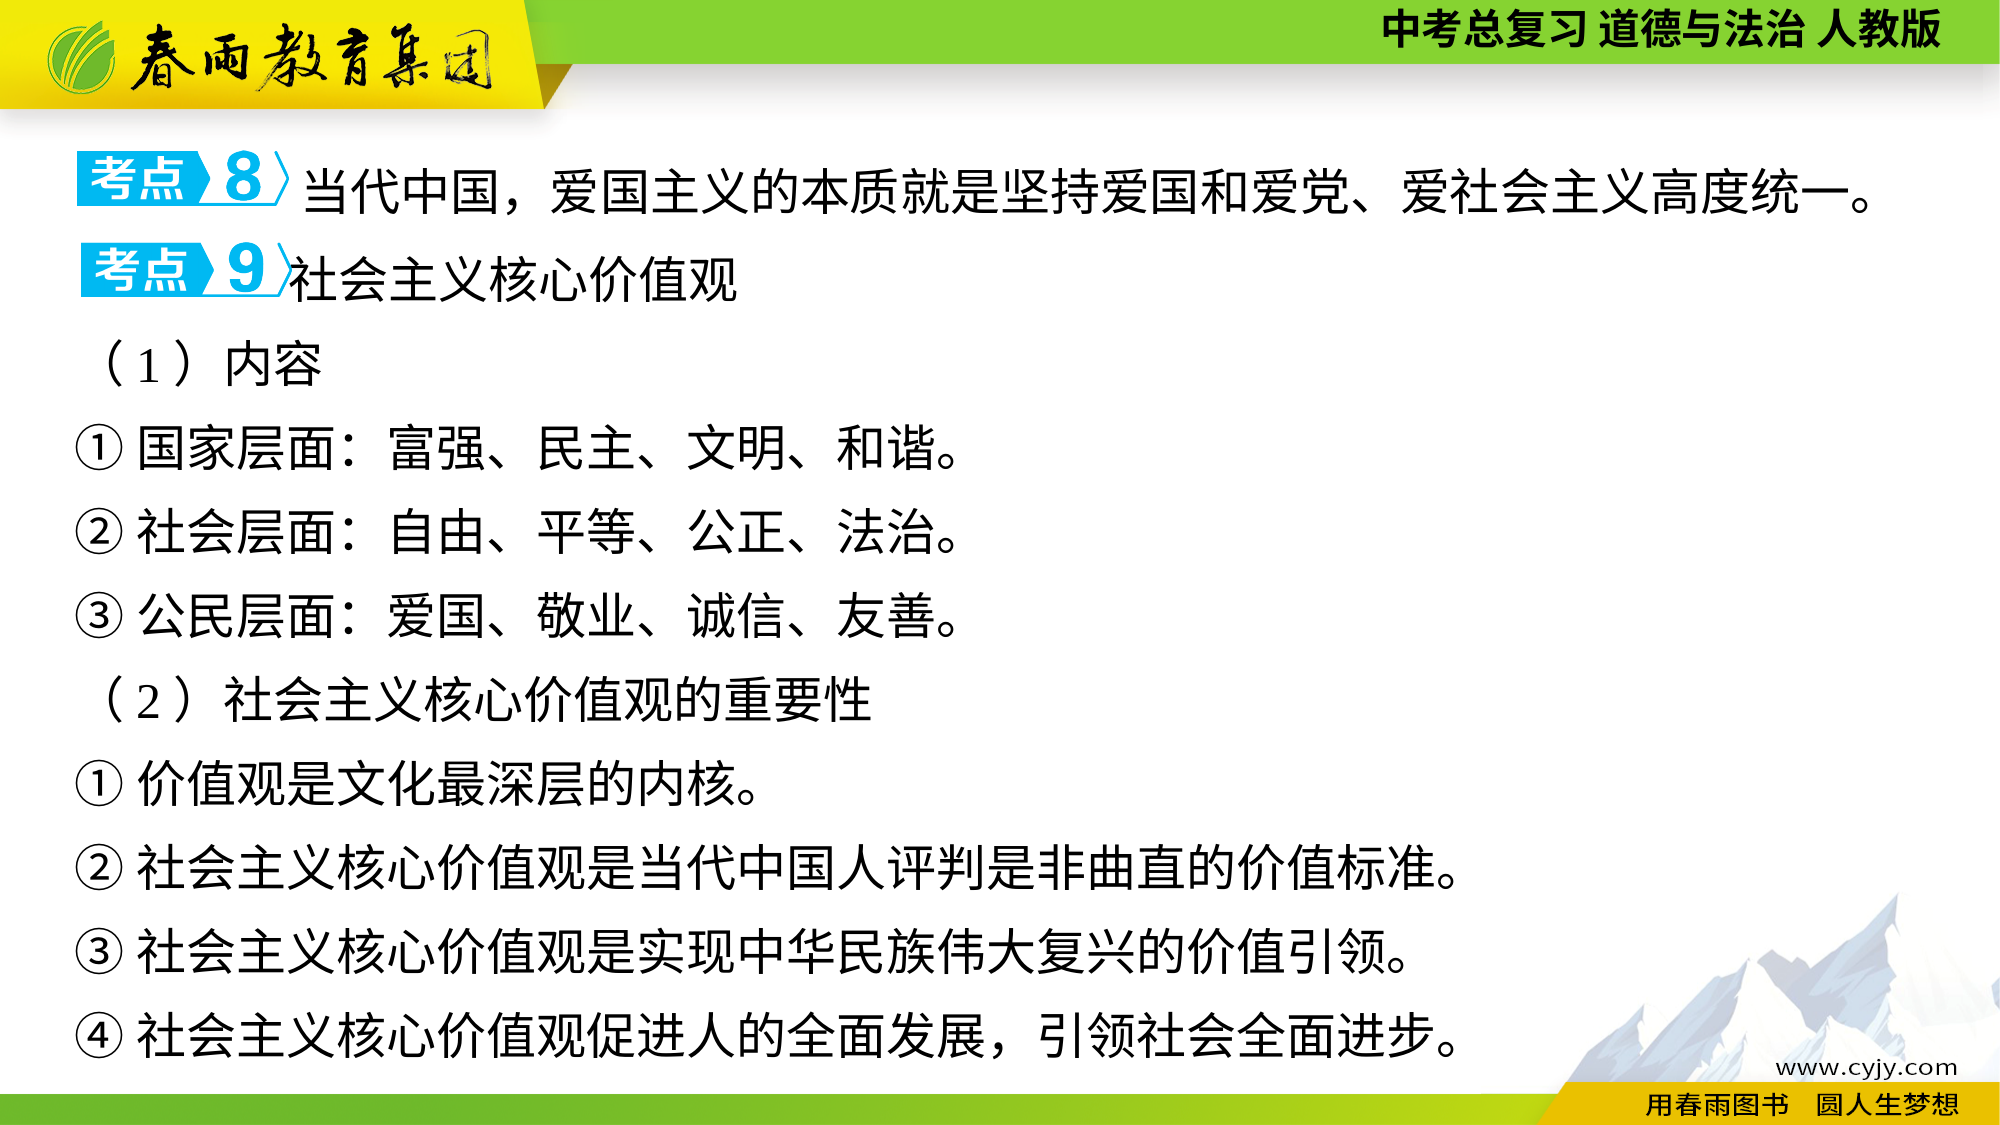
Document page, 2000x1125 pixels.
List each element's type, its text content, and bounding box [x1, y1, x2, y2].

text_box 社会主义核心价值观 （1）内容 ①国家层面：富强、民主、文明、和谐。 ②社会层面：自由、平等、公正、法治。 ③公民层面：爱国、敬业、诚信、友善。 （2）社会主义核心价值观的重要性 ①价值观是文化最深层的内核。 ②社会主义核心价值观是当代中国人评判是非曲直的价值标准。 ③社会主义核心价值观是实现中华民族伟大复兴的价值引领。 ④社会主义核心价值观促进人的全面发展，引领社会全面进步。 [59, 217, 1944, 1072]
list 当代中国，爱国主义的本质就是坚持爱国和爱党、爱社会主义高度统一。 [59, 122, 1944, 217]
picture [0, 0, 2000, 1125]
